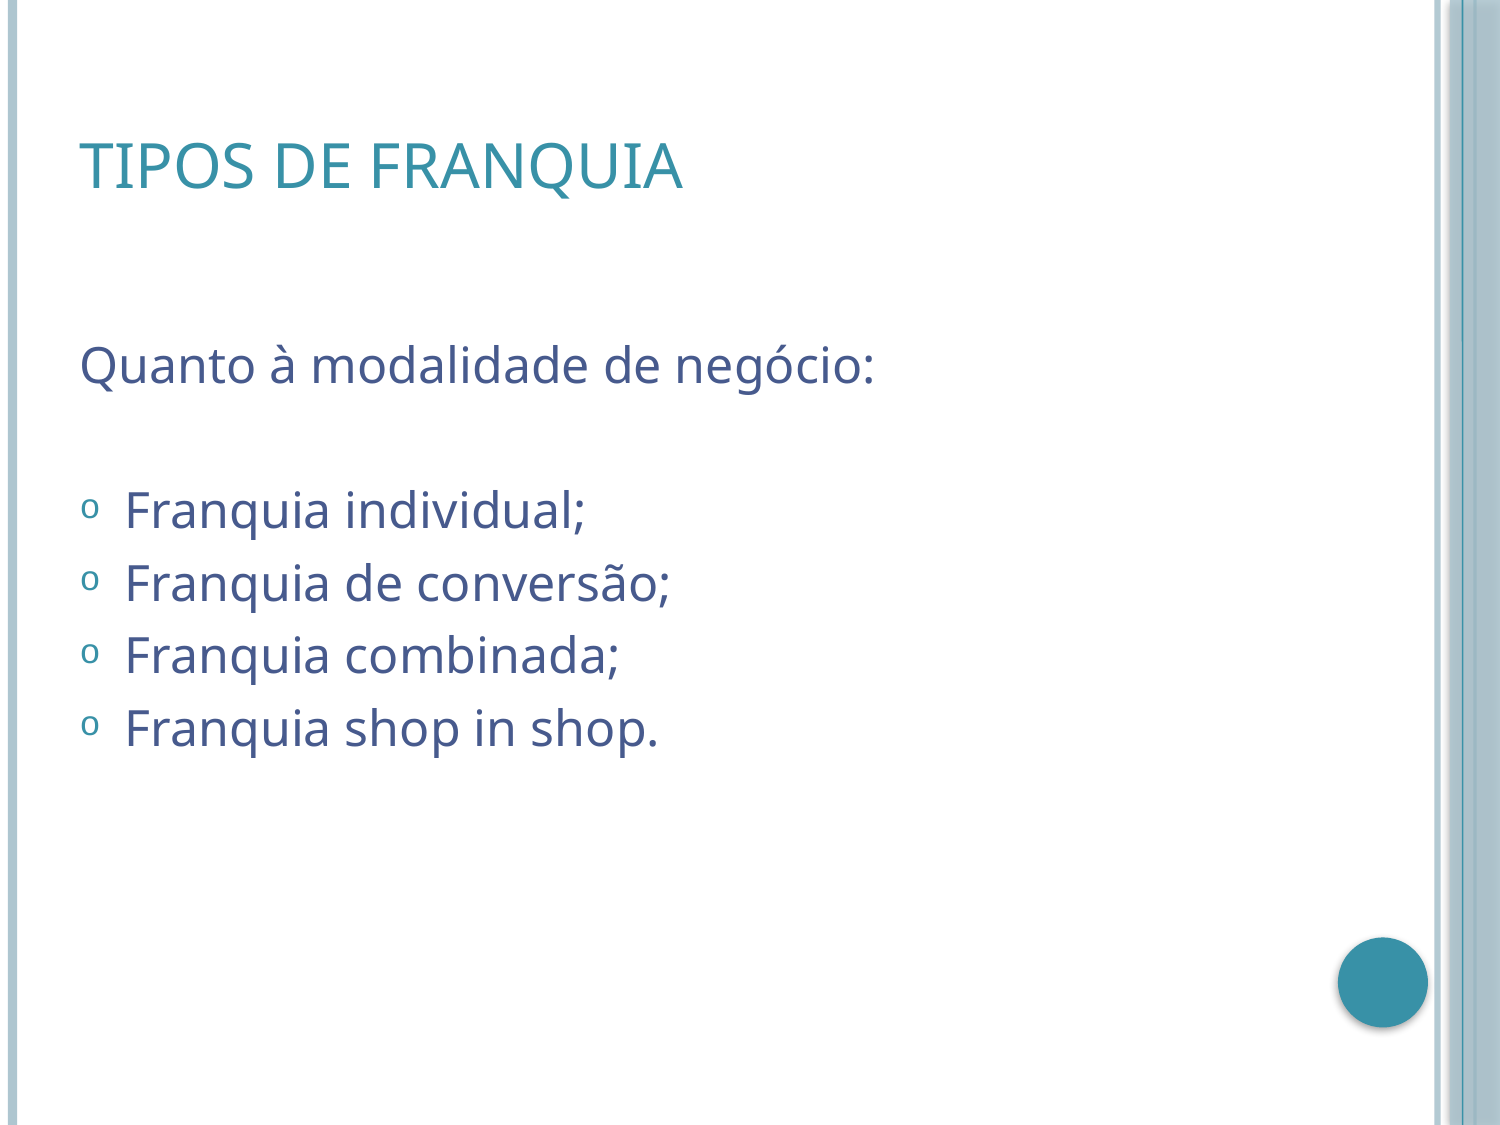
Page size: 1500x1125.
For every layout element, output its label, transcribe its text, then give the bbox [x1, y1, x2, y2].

list Quanto à modalidade de negócio: Franquia individual; Franquia de conversão; Franquia combinada; Franquia shop in shop. [64, 326, 1290, 956]
title Tipos de Franquia [64, 90, 1290, 209]
